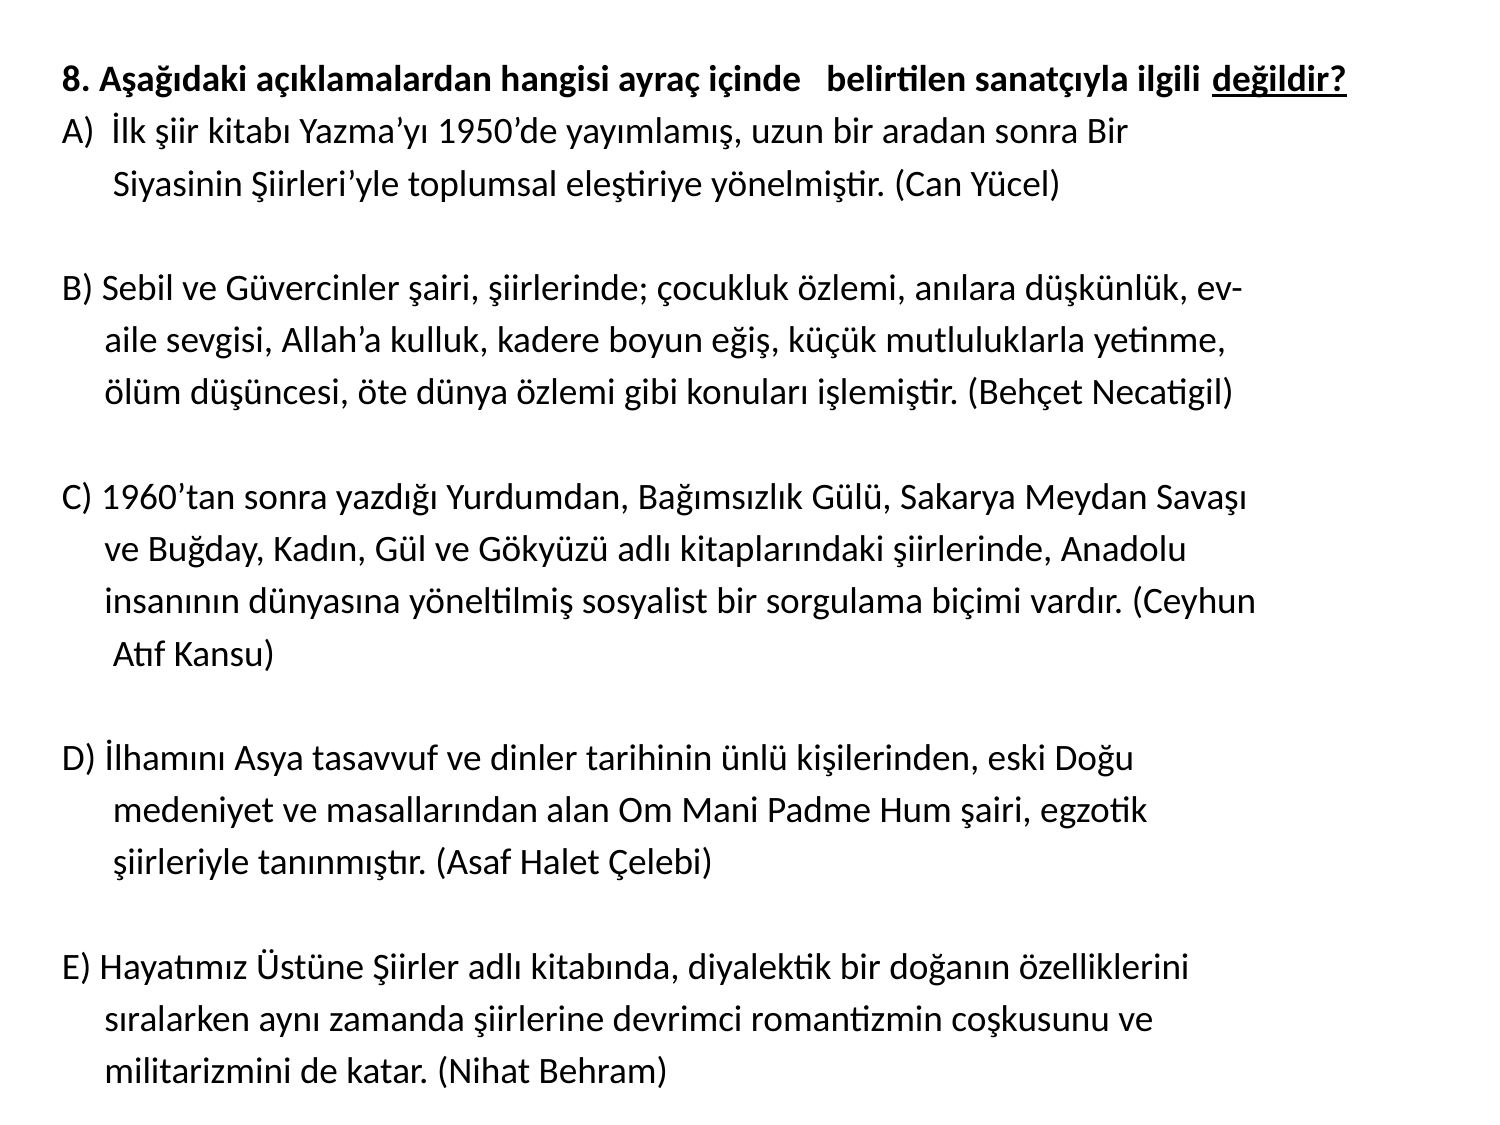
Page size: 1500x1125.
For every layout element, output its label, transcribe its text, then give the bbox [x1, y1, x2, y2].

list 8. Aşağıdaki açıklamalardan hangisi ayraç içinde belirtilen sanatçıyla ilgili değildir? A) İlk şiir kitabı Yazma’yı 1950’de yayımlamış, uzun bir aradan sonra Bir Siyasinin Şiirleri’yle toplumsal eleştiriye yönelmiştir. (Can Yücel) B) Sebil ve Güvercinler şairi, şiirlerinde; çocukluk özlemi, anılara düşkünlük, ev- aile sevgisi, Allah’a kulluk, kadere boyun eğiş, küçük mutluluklarla yetinme, ölüm düşüncesi, öte dünya özlemi gibi konuları işlemiştir. (Behçet Necatigil) C) 1960’tan sonra yazdığı Yurdumdan, Bağımsızlık Gülü, Sakarya Meydan Savaşı ve Buğday, Kadın, Gül ve Gökyüzü adlı kitaplarındaki şiirlerinde, Anadolu insanının dünyasına yöneltilmiş sosyalist bir sorgulama biçimi vardır. (Ceyhun Atıf Kansu) D) İlhamını Asya tasavvuf ve dinler tarihinin ünlü kişilerinden, eski Doğu medeniyet ve masallarından alan Om Mani Padme Hum şairi, egzotik şiirleriyle tanınmıştır. (Asaf Halet Çelebi) E) Hayatımız Üstüne Şiirler adlı kitabında, diyalektik bir doğanın özelliklerini sıralarken aynı zamanda şiirlerine devrimci romantizmin coşkusunu ve militarizmini de katar. (Nihat Behram) [46, 46, 1425, 1102]
